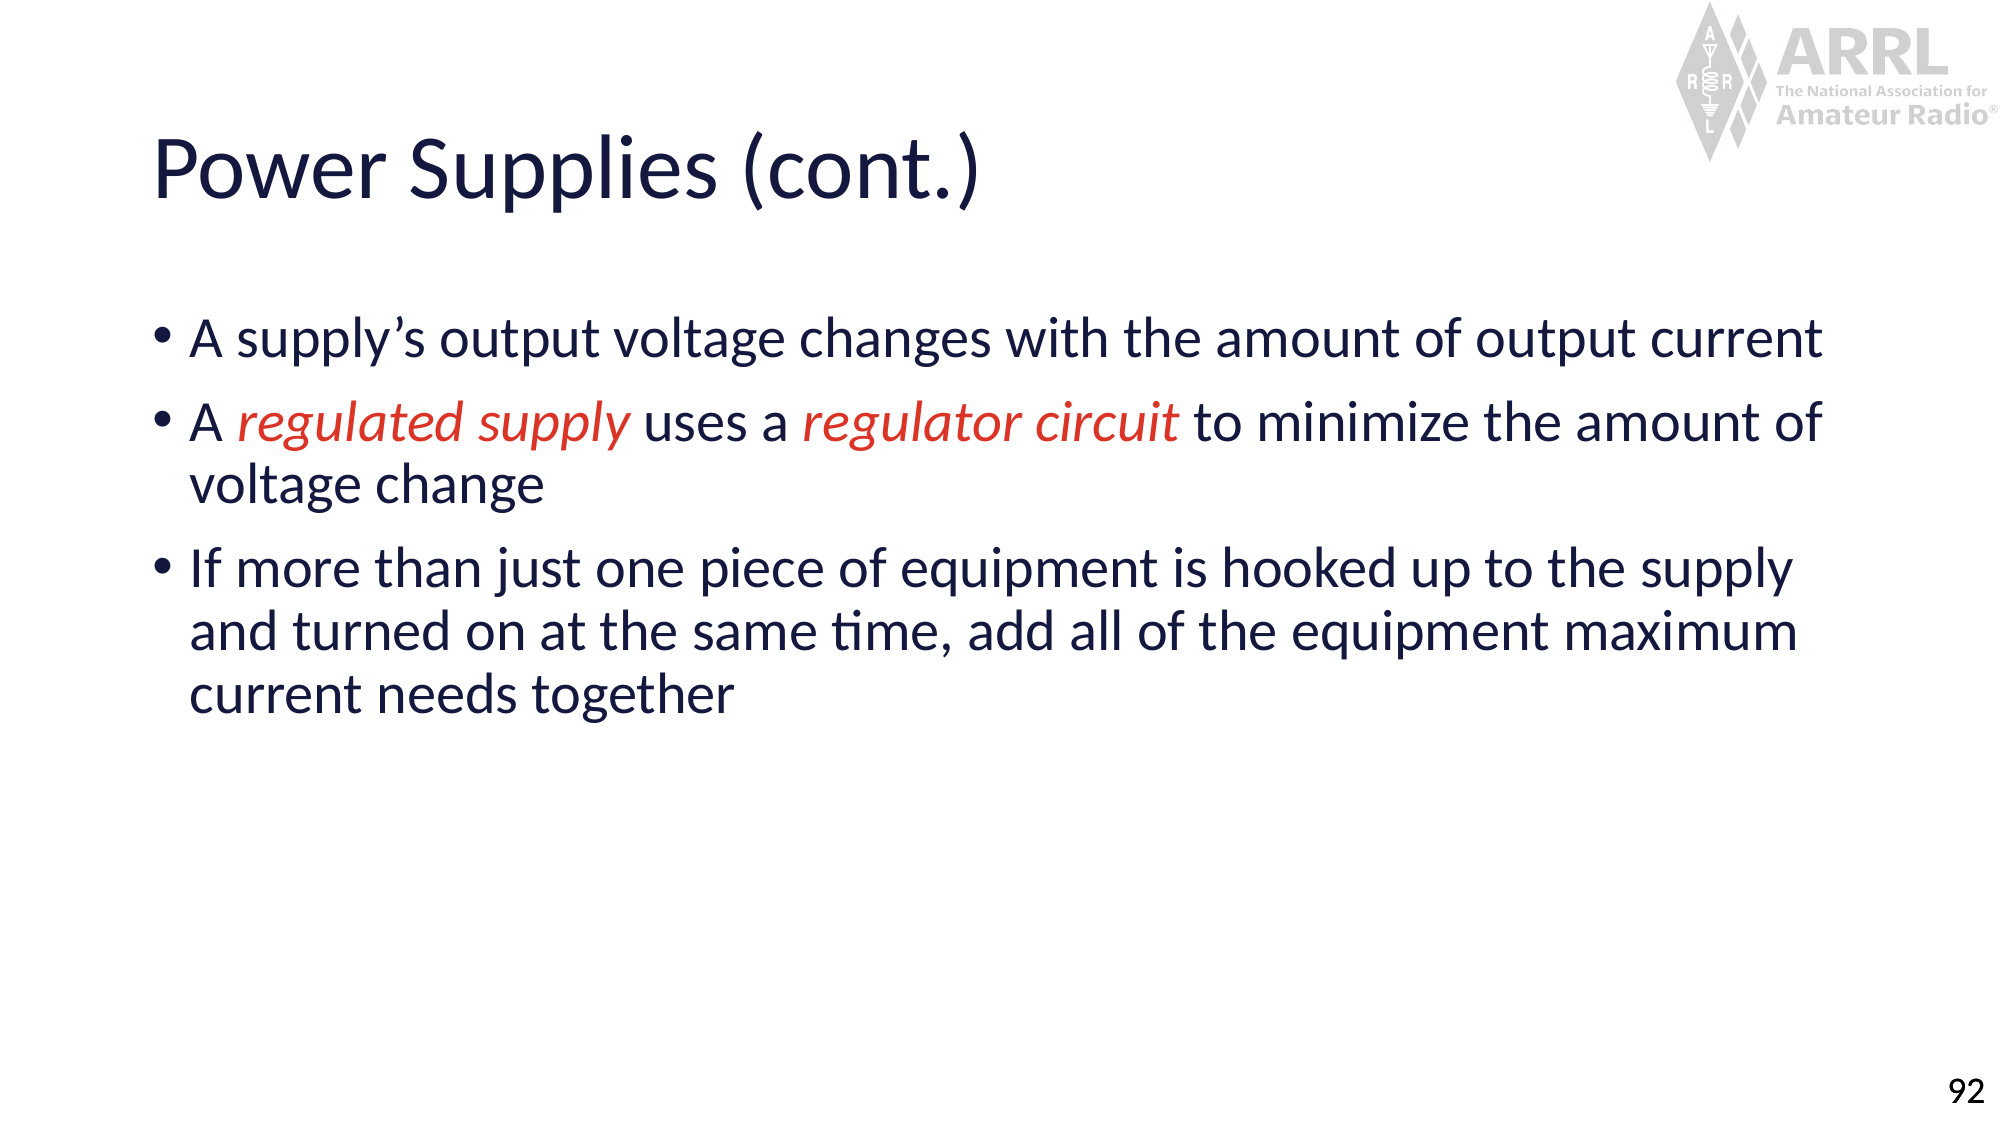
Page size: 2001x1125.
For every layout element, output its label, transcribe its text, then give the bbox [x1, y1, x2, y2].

picture [1674, 0, 2000, 164]
title Power Supplies (cont.) [137, 59, 1863, 278]
list A supply’s output voltage changes with the amount of output current A regulated supply uses a regulator circuit to minimize the amount of voltage change If more than just one piece of equipment is hooked up to the supply and turned on at the same time, add all of the equipment maximum current needs together [137, 299, 1863, 1014]
